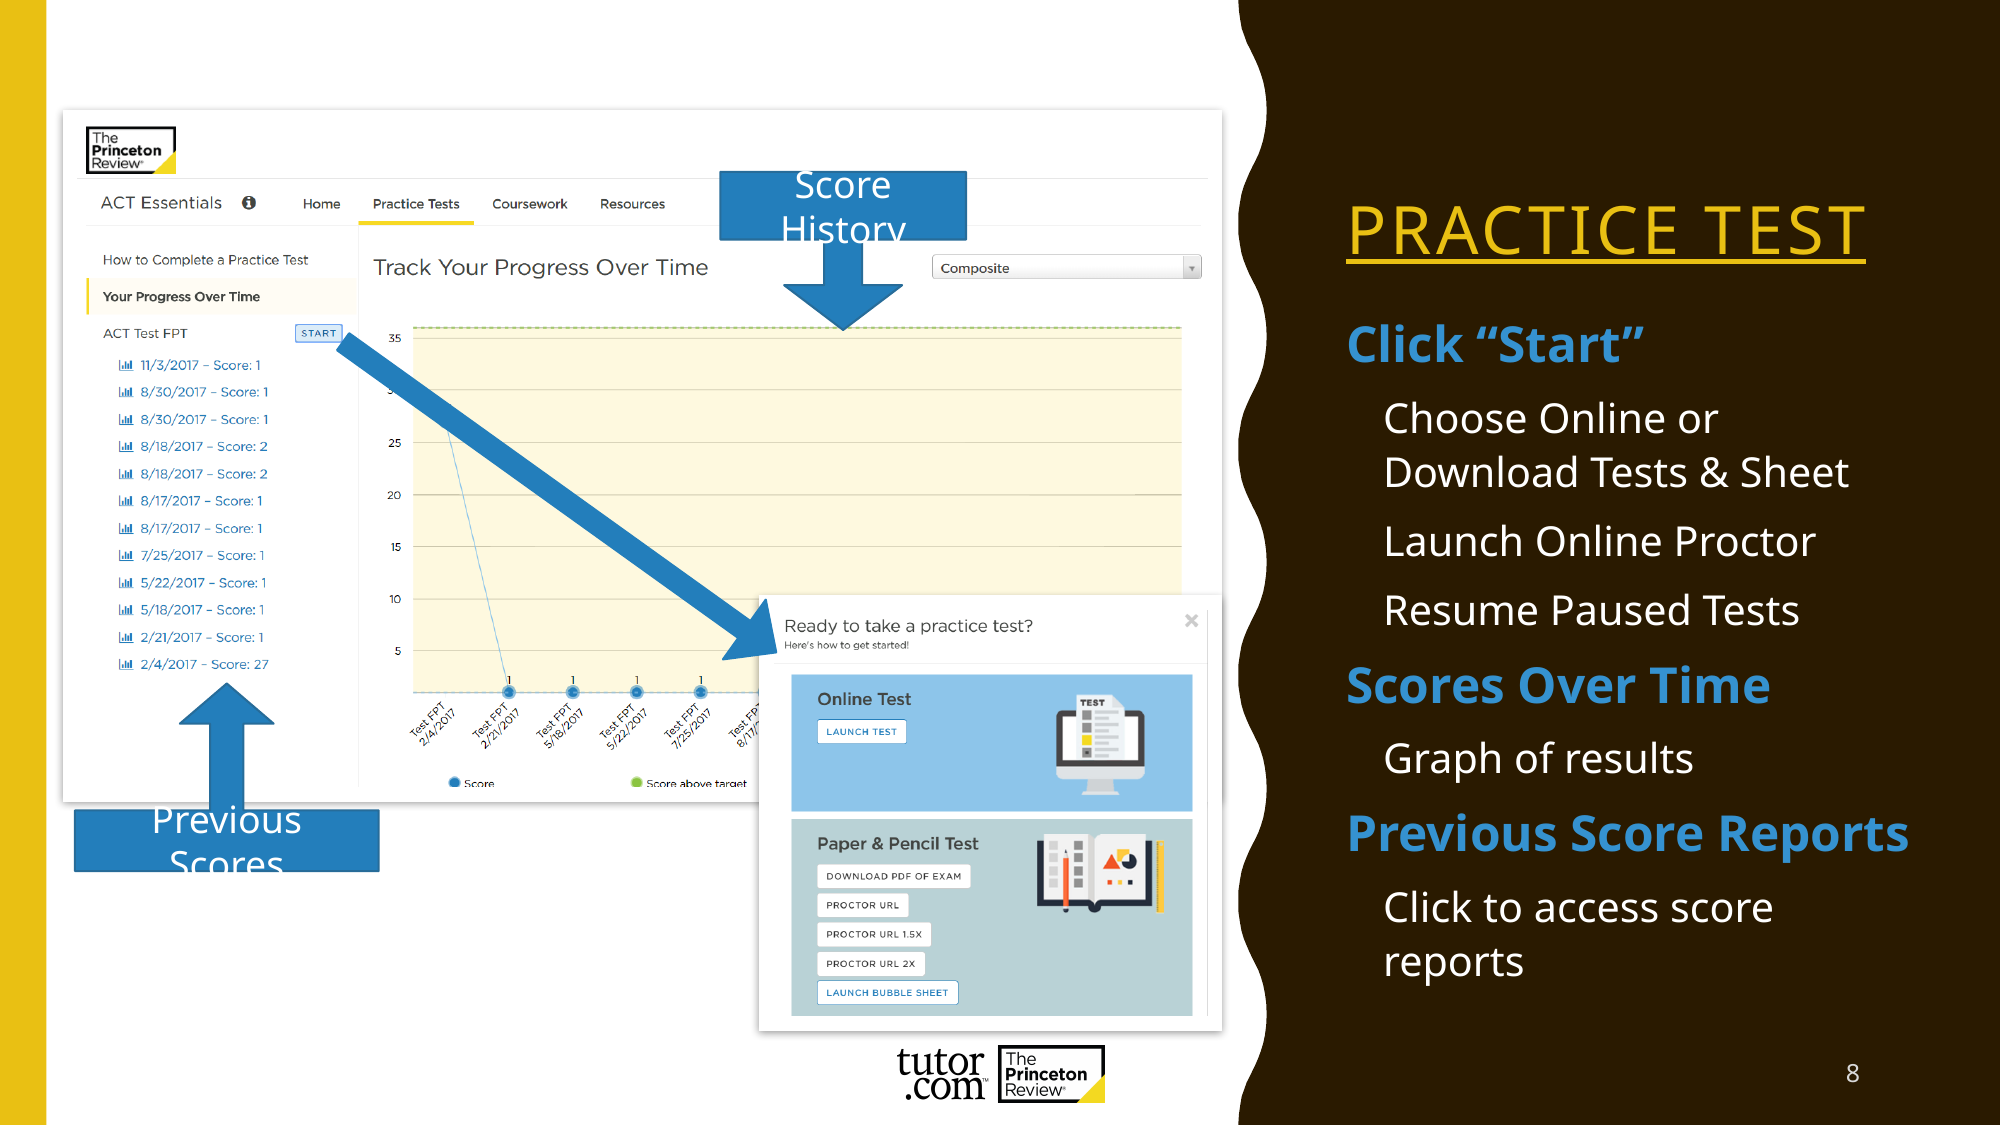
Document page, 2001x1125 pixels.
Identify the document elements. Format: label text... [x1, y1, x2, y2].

text_box [47, 0, 1266, 1125]
list Click “Start” Choose Online or Download Tests & Sheet Launch Online Proctor Resume Paused Tests Scores Over Time Graph of results Previous Score Reports Click to access score reports [1330, 299, 1926, 1056]
text_box [1238, 0, 2000, 1125]
slide_number 8 [1768, 1045, 1875, 1103]
picture [77, 124, 1208, 1017]
text_box Previous Scores [73, 788, 380, 873]
text_box [0, 0, 47, 1125]
picture [897, 1045, 1105, 1103]
title Practice Test [1330, 79, 1950, 277]
